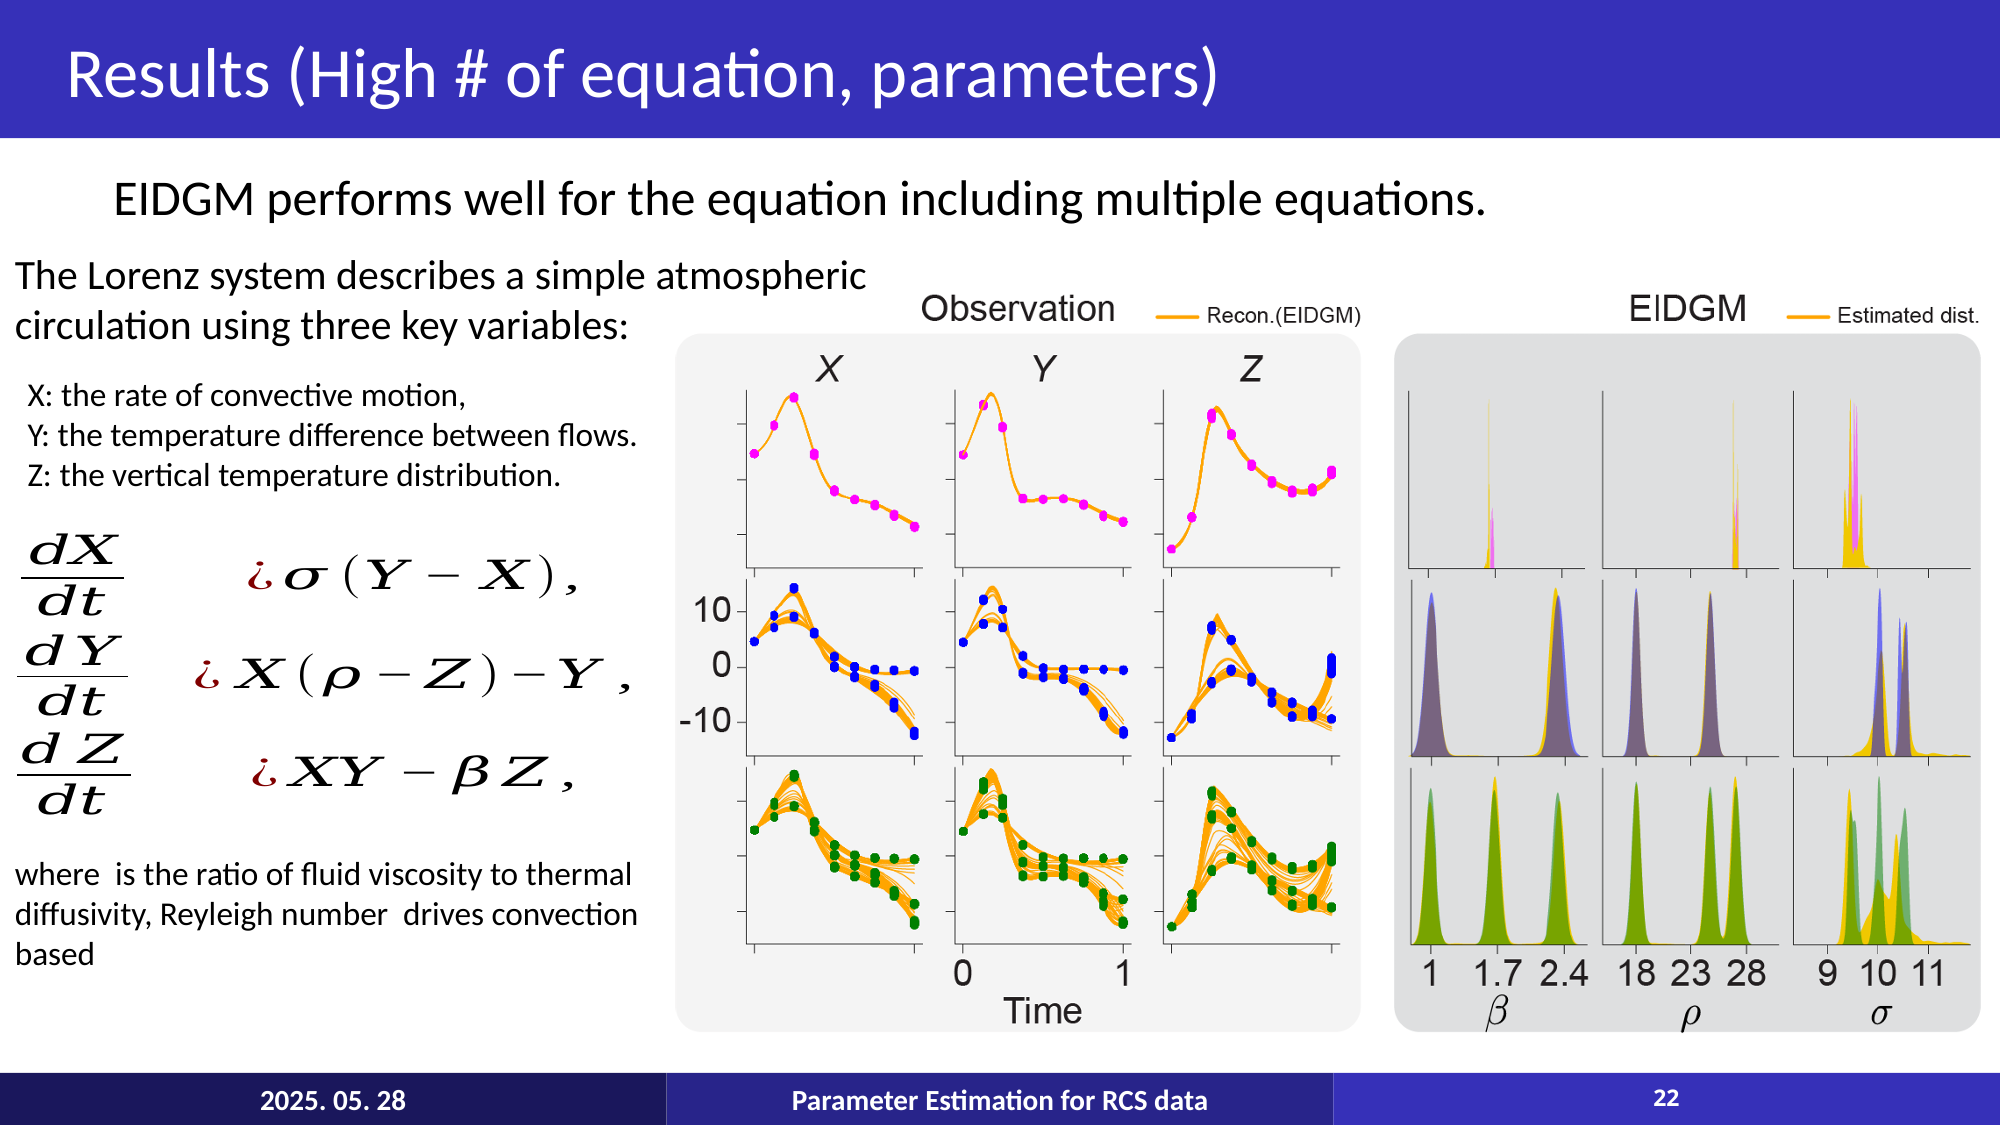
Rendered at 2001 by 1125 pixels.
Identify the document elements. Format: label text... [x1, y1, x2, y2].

title Results (High # of equation, parameters) [51, 28, 1949, 122]
picture [664, 278, 1988, 1045]
text_box X: the rate of convective motion, Y: the temperature difference between flows. Z: the vertical temperature distribution. [12, 366, 664, 501]
text_box The Lorenz system describes a simple atmospheric circulation using three key variables: [0, 240, 913, 356]
text_box EIDGM performs well for the equation including multiple equations. [98, 157, 1878, 233]
